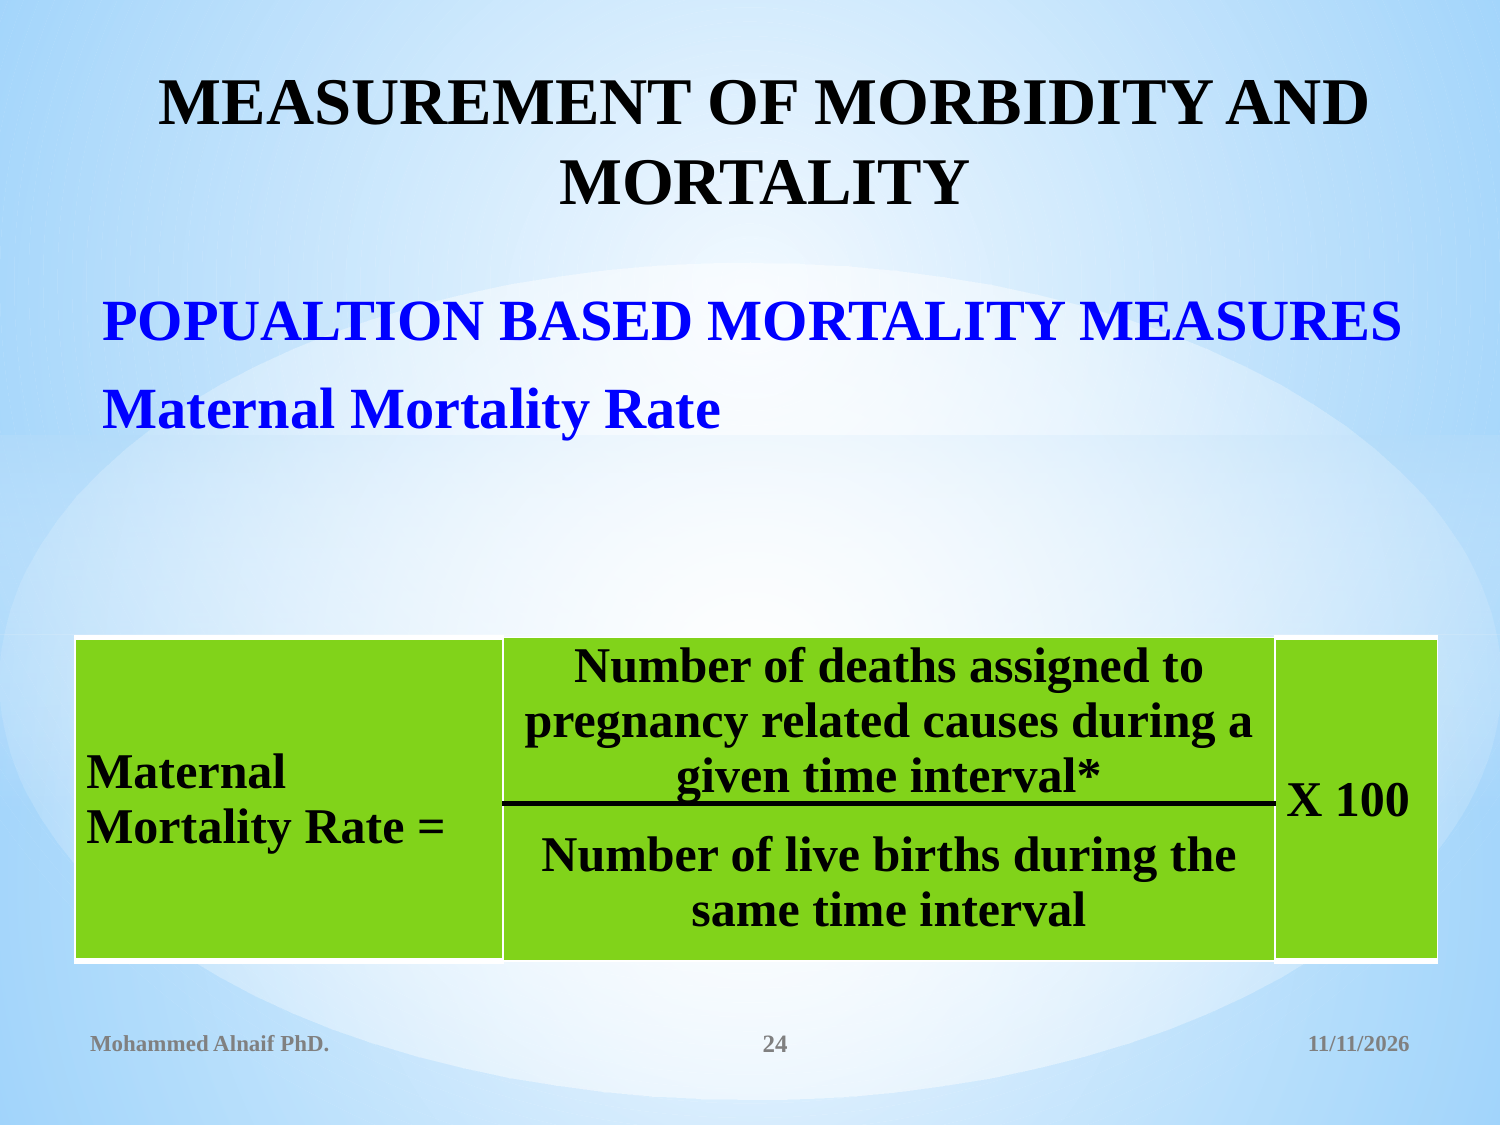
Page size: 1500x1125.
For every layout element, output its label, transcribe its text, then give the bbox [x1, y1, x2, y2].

table_header Number of deaths assigned to pregnancy related causes during a given time interval* [504, 638, 1274, 801]
table_header Maternal Mortality Rate = [76, 640, 502, 958]
title MEASUREMENT OF MORBIDITY AND MORTALITY [75, 50, 1425, 250]
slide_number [1012, 1012, 1425, 1073]
subtitle POPUALTION BASED MORTALITY MEASURES Maternal Mortality Rate [87, 275, 1450, 1025]
slide_number 24 [624, 1012, 925, 1073]
footer Mohammed Alnaif PhD. [75, 1012, 624, 1073]
table_header X 100 [1276, 640, 1437, 958]
table_cell Number of live births during the same time interval [504, 806, 1274, 960]
